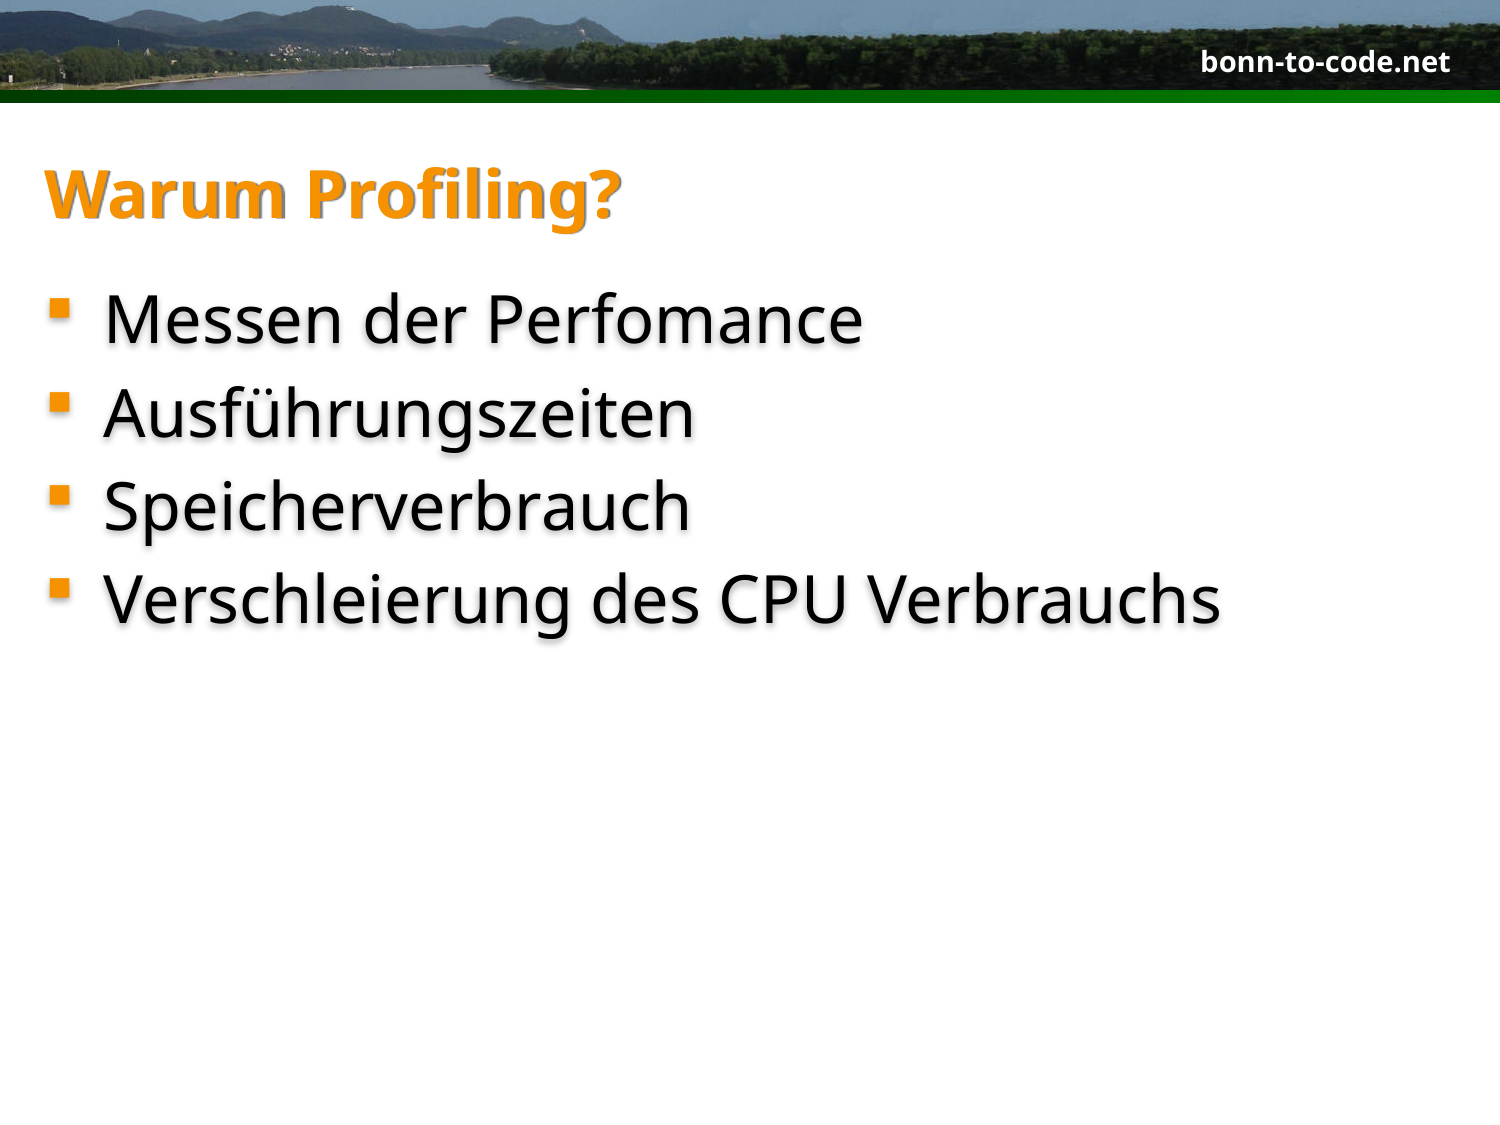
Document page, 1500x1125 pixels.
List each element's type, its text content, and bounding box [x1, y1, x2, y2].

picture [0, 0, 1500, 90]
title Warum Profiling? [29, 113, 1471, 269]
list Messen der Perfomance Ausführungszeiten Speicherverbrauch Verschleierung des CPU Verbrauchs [29, 269, 1471, 1125]
